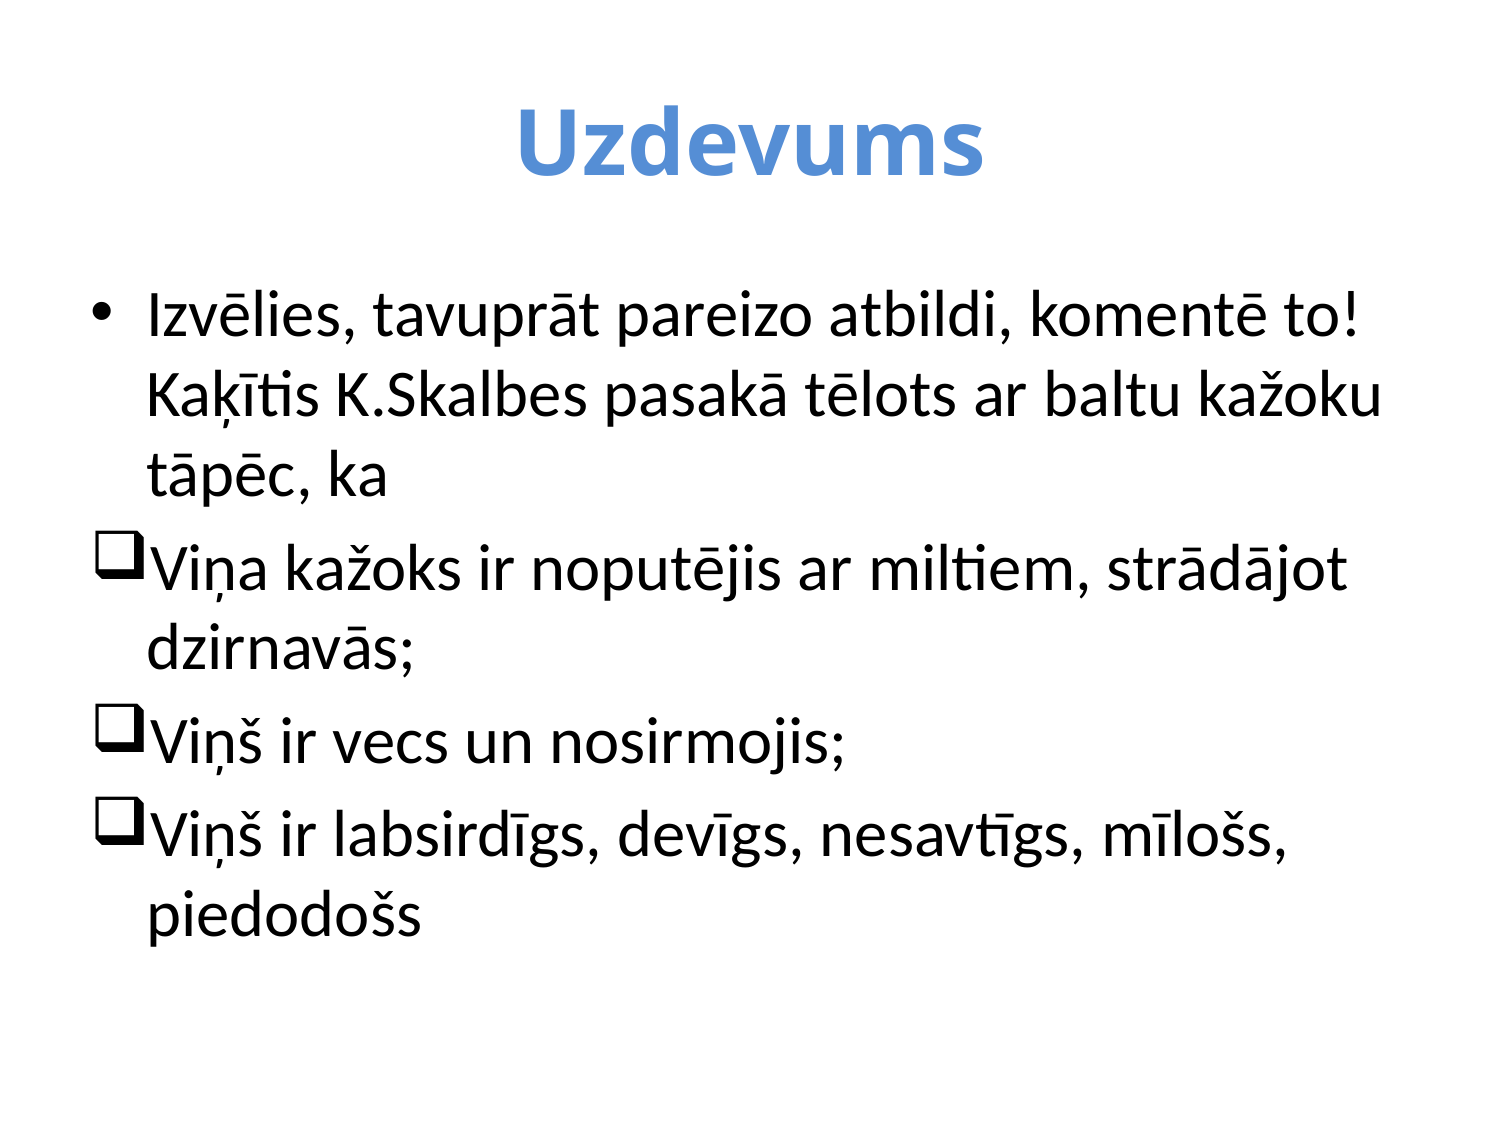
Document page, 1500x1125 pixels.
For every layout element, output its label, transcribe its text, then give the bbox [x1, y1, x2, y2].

list Izvēlies, tavuprāt pareizo atbildi, komentē to! Kaķītis K.Skalbes pasakā tēlots ar baltu kažoku tāpēc, ka Viņa kažoks ir noputējis ar miltiem, strādājot dzirnavās; Viņš ir vecs un nosirmojis; Viņš ir labsirdīgs, devīgs, nesavtīgs, mīlošs, piedodošs [75, 262, 1425, 1005]
title Uzdevums [75, 45, 1425, 233]
